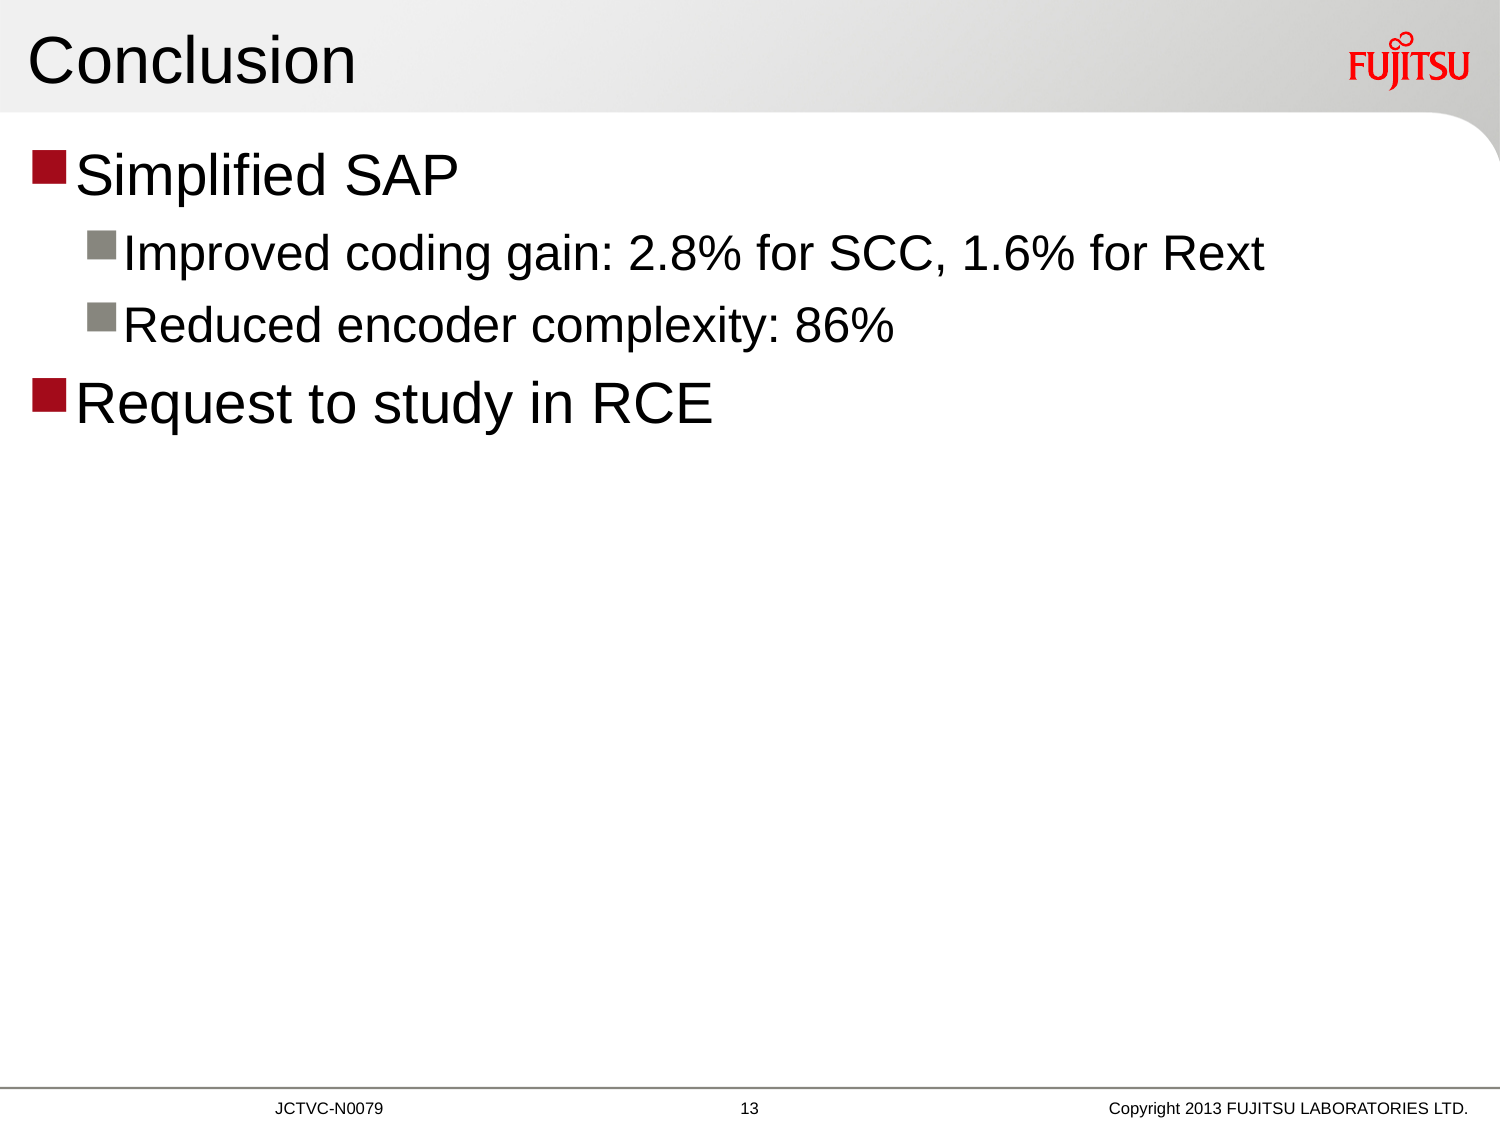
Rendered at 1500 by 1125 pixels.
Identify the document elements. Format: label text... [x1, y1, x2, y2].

list Simplified SAP Improved coding gain: 2.8% for SCC, 1.6% for Rext Reduced encoder complexity: 86% Request to study in RCE [27, 142, 1469, 1061]
picture [0, 0, 1500, 176]
footer Copyright 2013 FUJITSU LABORATORIES LTD. [809, 1091, 1470, 1125]
slide_number 12 [705, 1091, 794, 1125]
title Conclusion [27, 0, 1317, 114]
